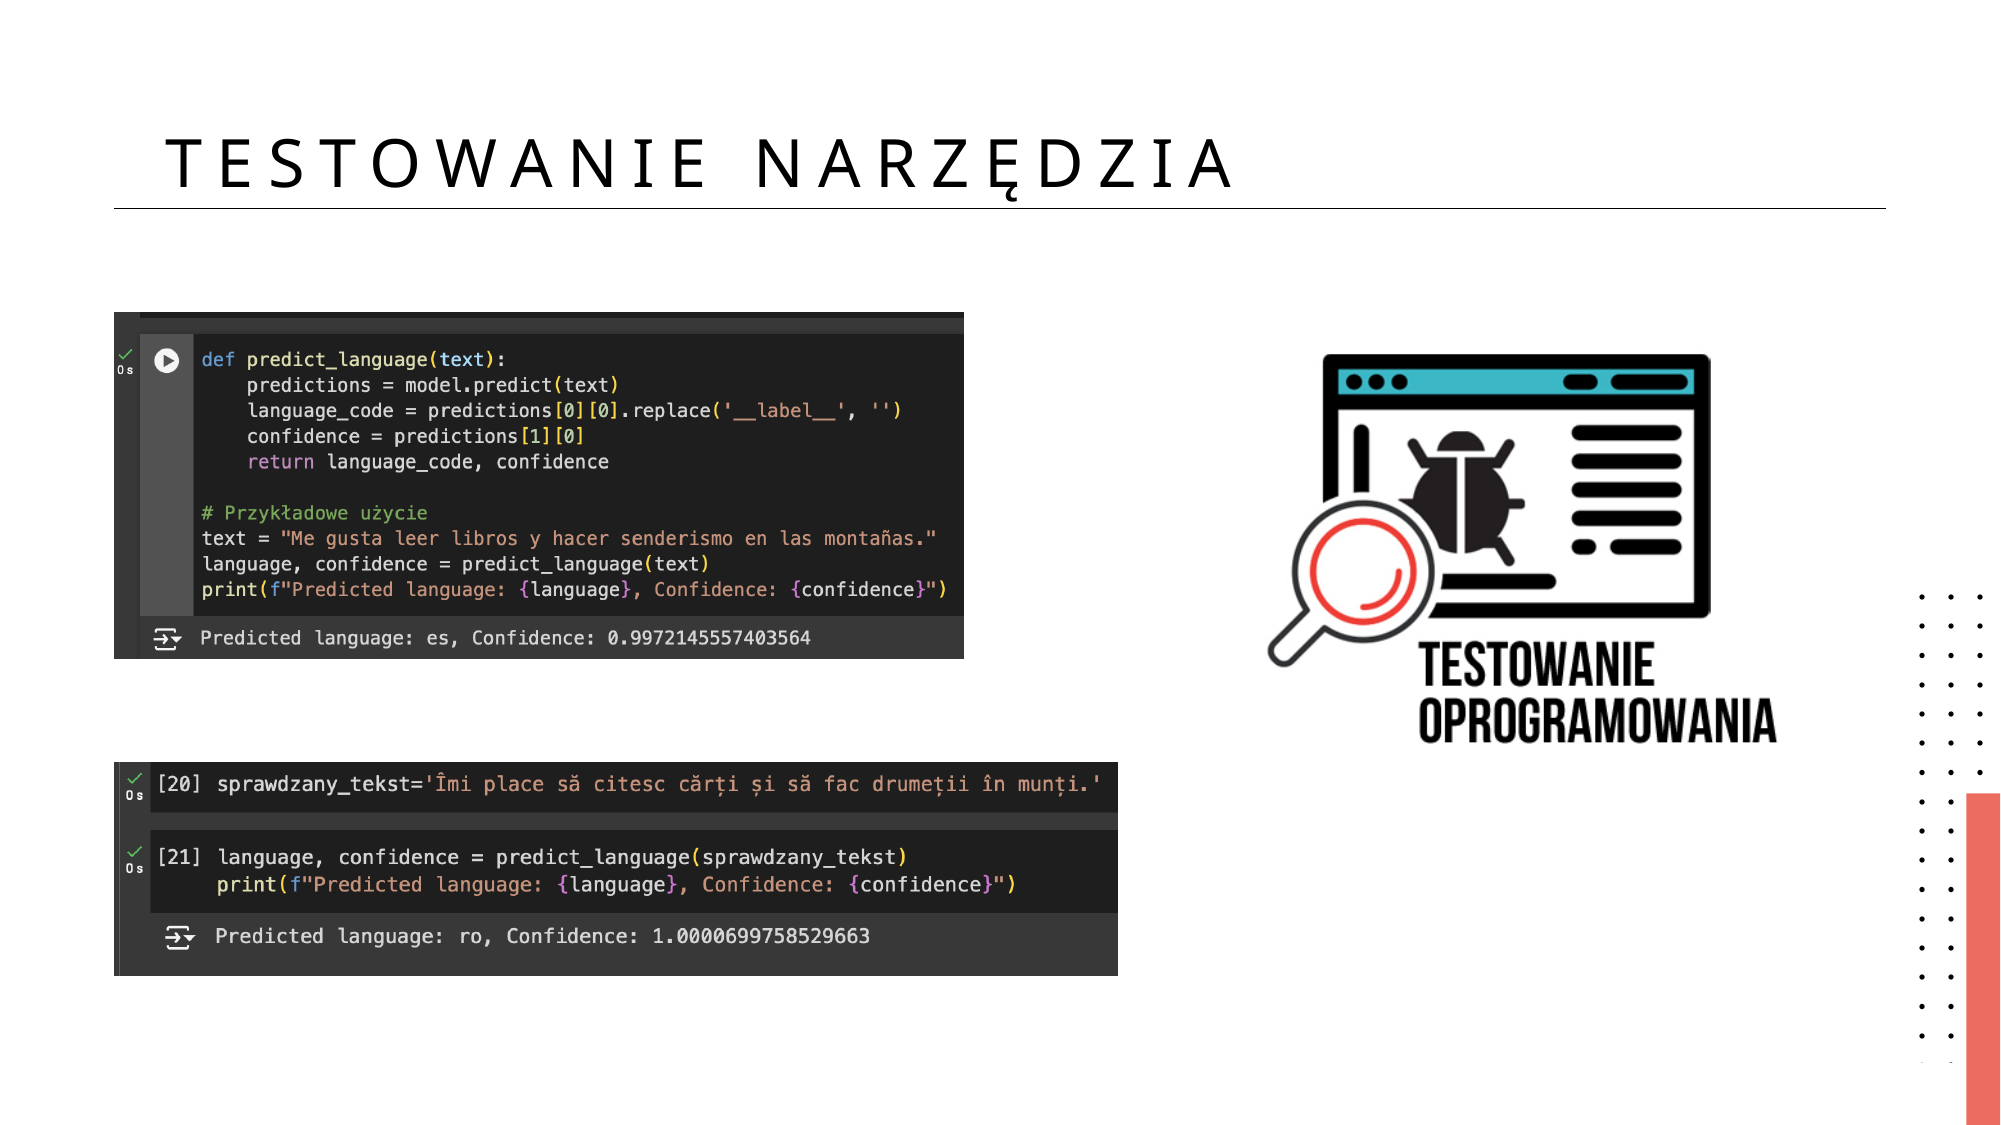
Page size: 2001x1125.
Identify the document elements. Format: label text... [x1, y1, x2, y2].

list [114, 312, 964, 659]
title Testowanie narzędzia [150, 0, 1850, 208]
picture [1907, 582, 1994, 1064]
picture [114, 762, 1118, 976]
picture [1259, 326, 1784, 799]
